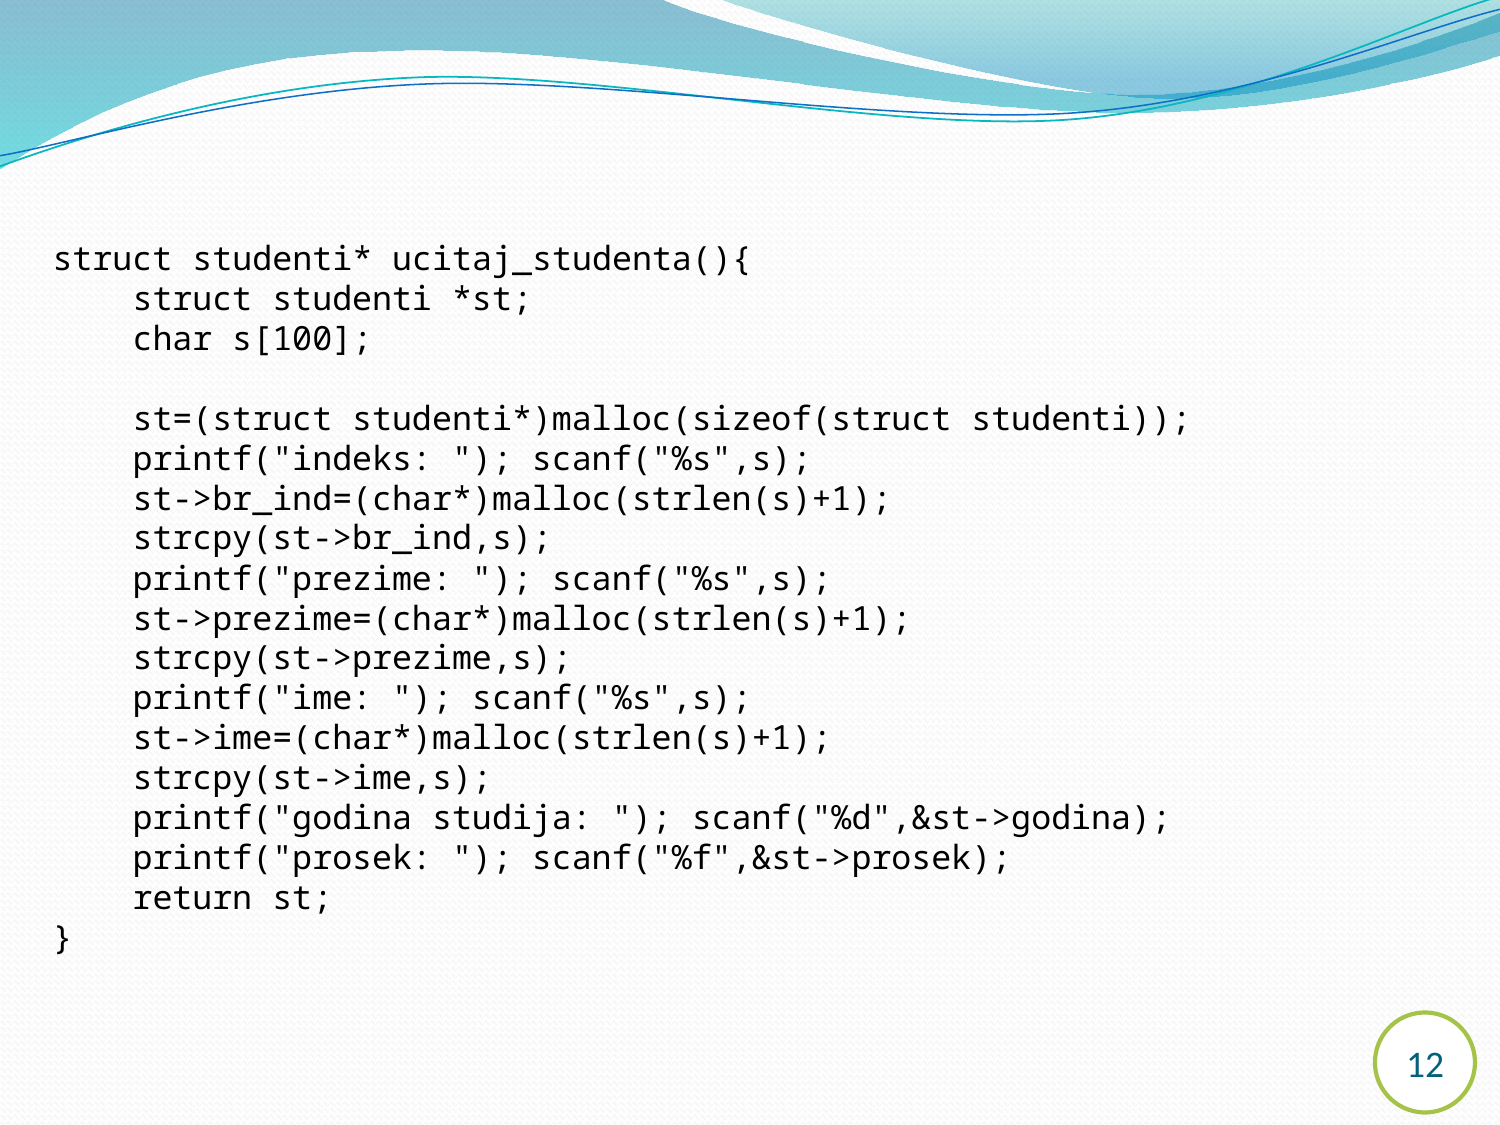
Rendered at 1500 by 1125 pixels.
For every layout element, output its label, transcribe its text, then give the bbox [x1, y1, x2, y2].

text_box struct studenti* ucitaj_studenta(){ struct studenti *st; char s[100]; st=(struct studenti*)malloc(sizeof(struct studenti)); printf("indeks: "); scanf("%s",s); st->br_ind=(char*)malloc(strlen(s)+1); strcpy(st->br_ind,s); printf("prezime: "); scanf("%s",s); st->prezime=(char*)malloc(strlen(s)+1); strcpy(st->prezime,s); printf("ime: "); scanf("%s",s); st->ime=(char*)malloc(strlen(s)+1); strcpy(st->ime,s); printf("godina studija: "); scanf("%d",&st->godina); printf("prosek: "); scanf("%f",&st->prosek); return st; } [37, 149, 1463, 1100]
text_box 12 [1372, 1010, 1478, 1115]
